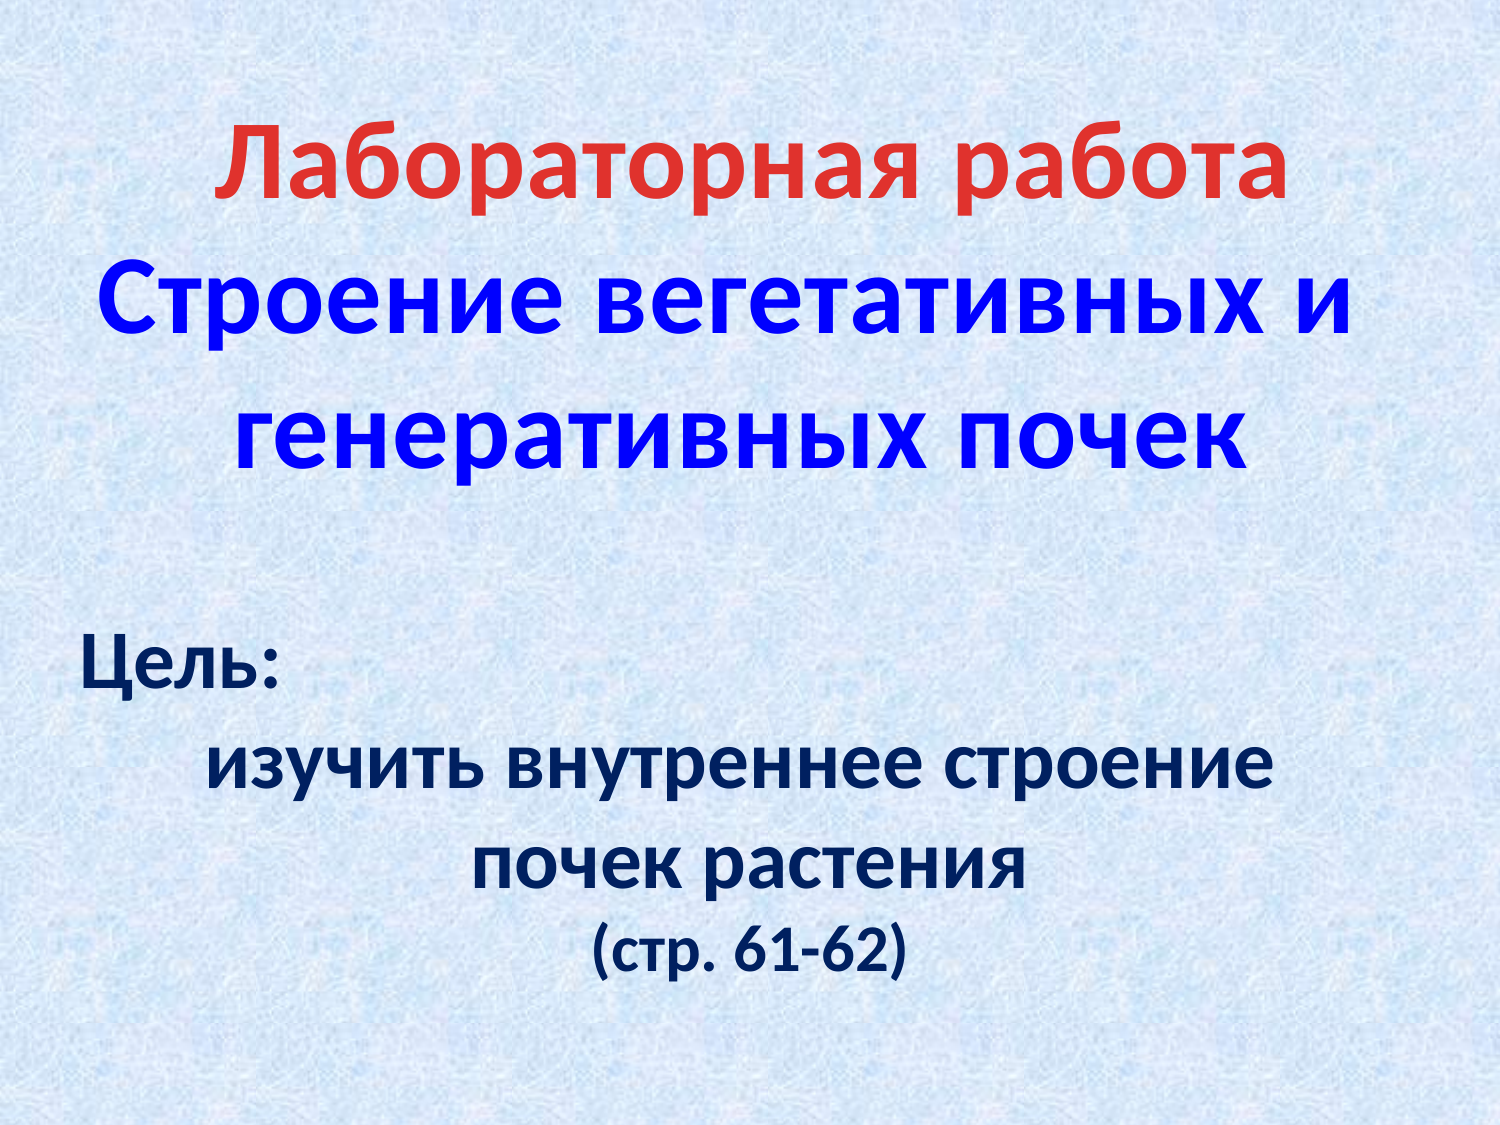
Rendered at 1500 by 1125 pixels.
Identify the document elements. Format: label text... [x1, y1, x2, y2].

text_box Лабораторная работа Строение вегетативных и генеративных почек [82, 78, 1399, 499]
text_box Цель: изучить внутреннее строение почек растения (стр. 61-62) [64, 597, 1436, 993]
picture [0, 0, 1500, 1125]
